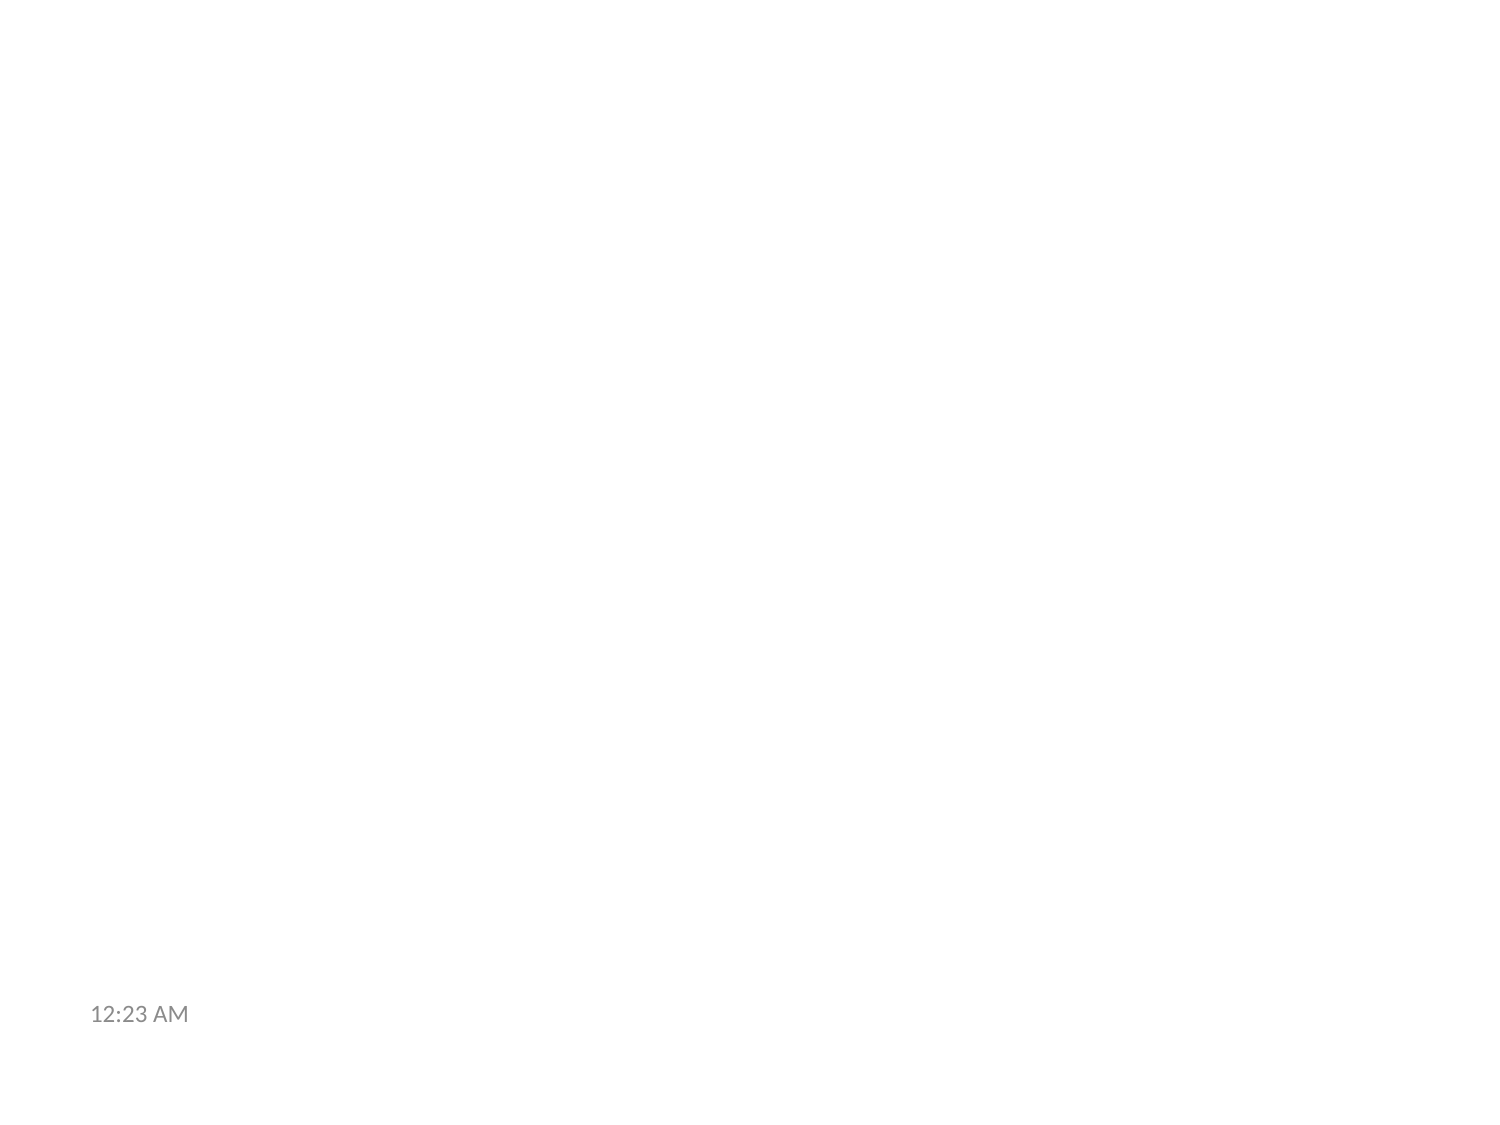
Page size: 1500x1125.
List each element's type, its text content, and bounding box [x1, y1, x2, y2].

text_box 3:35 PM [75, 982, 425, 1043]
